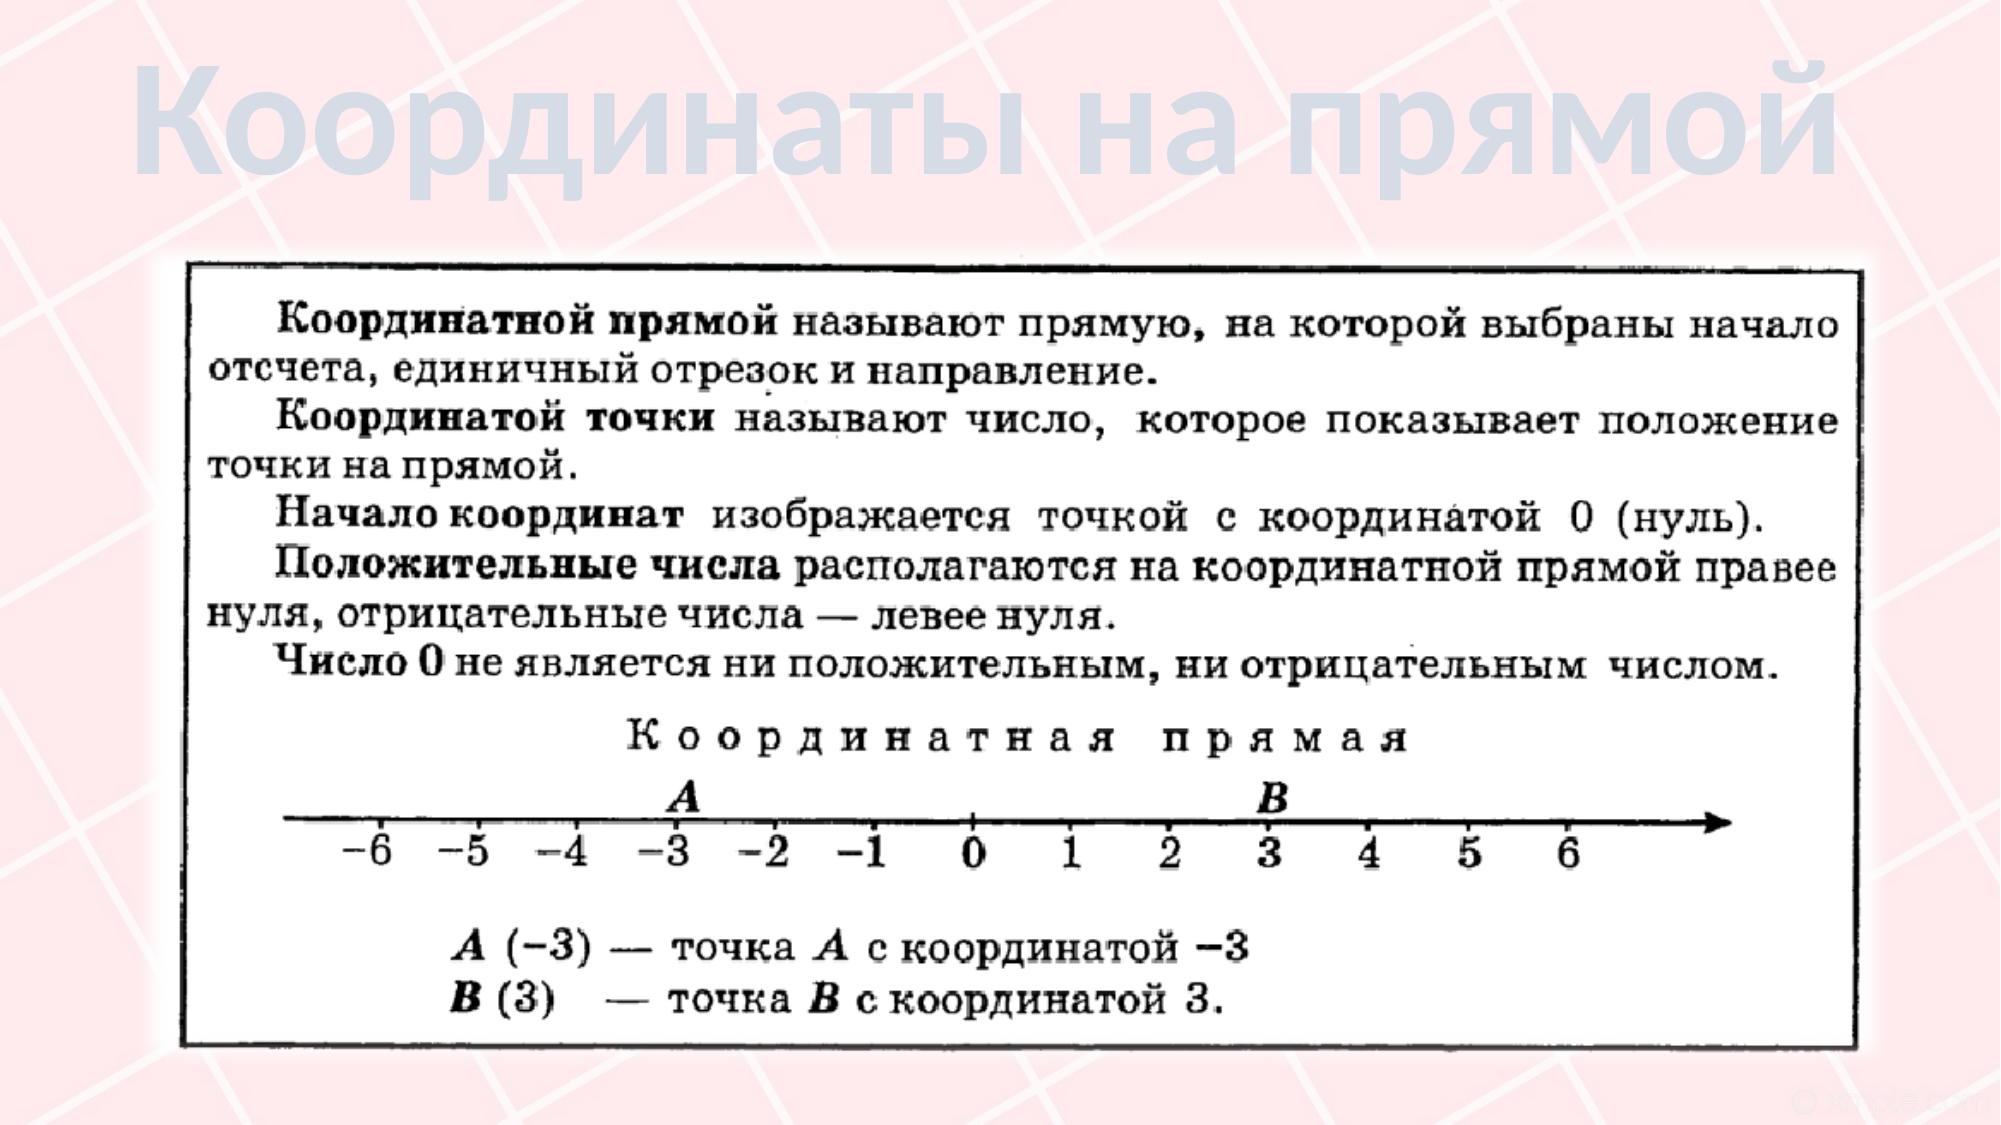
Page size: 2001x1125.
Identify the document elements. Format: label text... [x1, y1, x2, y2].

picture [134, 235, 1892, 1070]
text_box Координаты на прямой [114, 0, 1861, 215]
